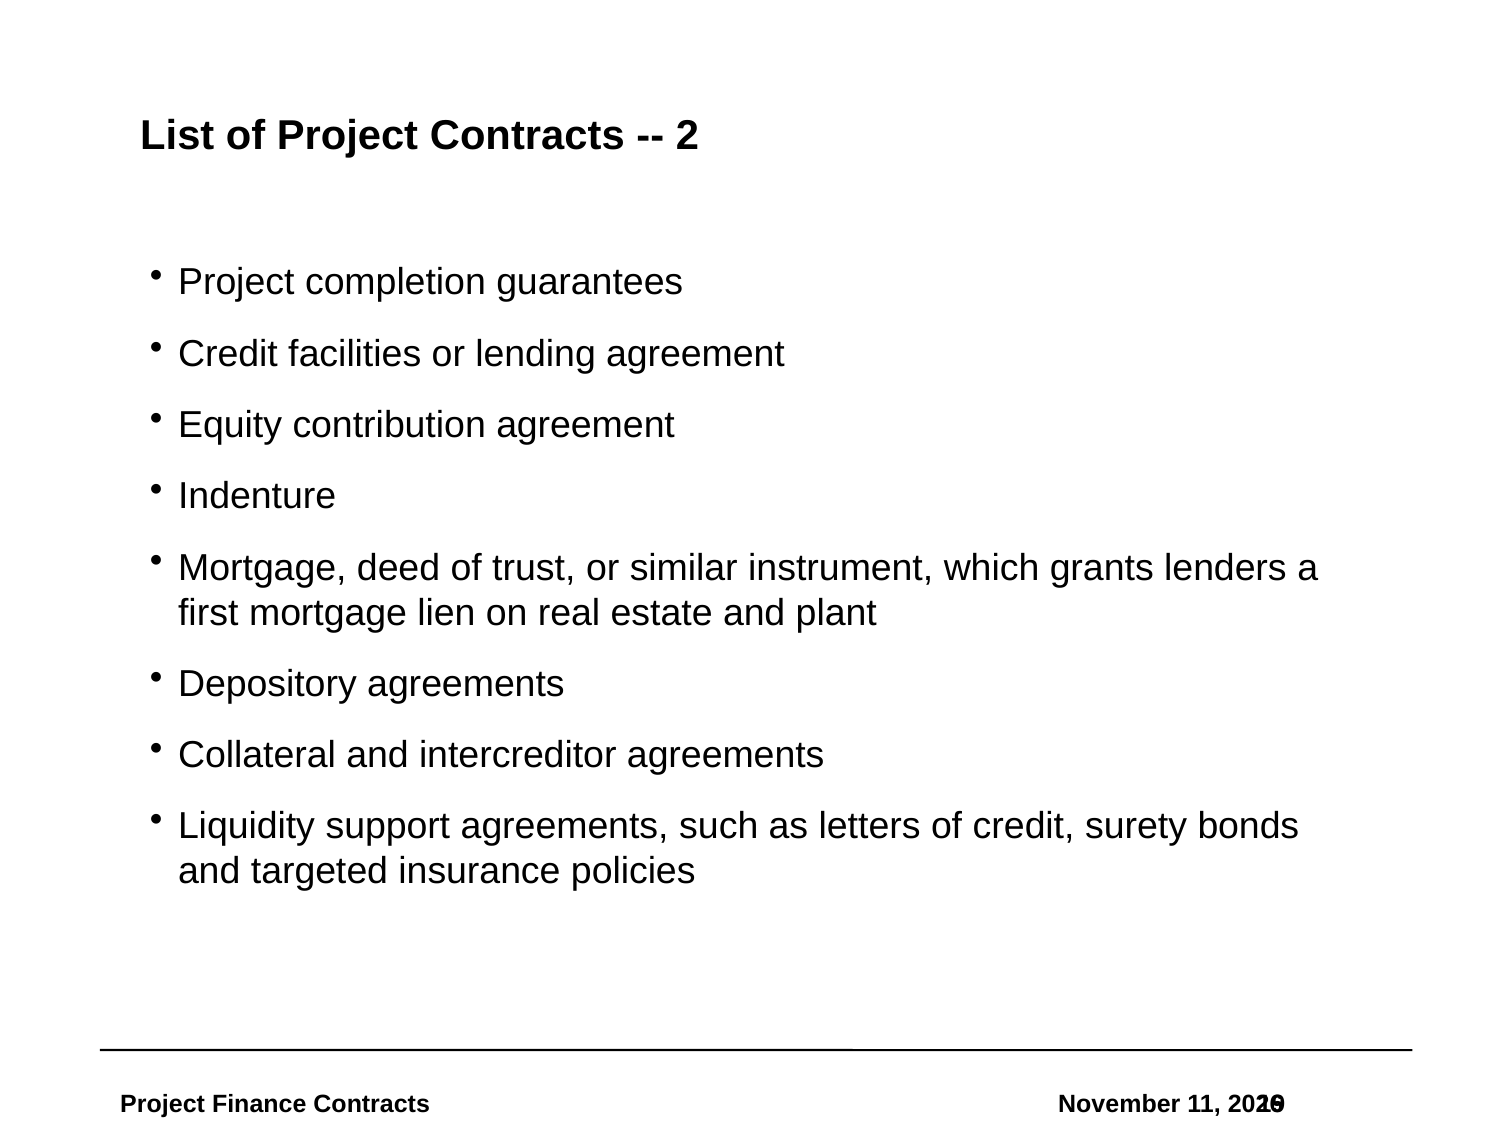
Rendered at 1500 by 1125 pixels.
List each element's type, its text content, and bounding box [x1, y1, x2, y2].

title List of Project Contracts -- 2 [124, 99, 1288, 226]
list Project completion guarantees Credit facilities or lending agreement Equity contribution agreement Indenture Mortgage, deed of trust, or similar instrument, which grants lenders a first mortgage lien on real estate and plant Depository agreements Collateral and intercreditor agreements Liquidity support agreements, such as letters of credit, surety bonds and targeted insurance policies [124, 249, 1376, 1001]
